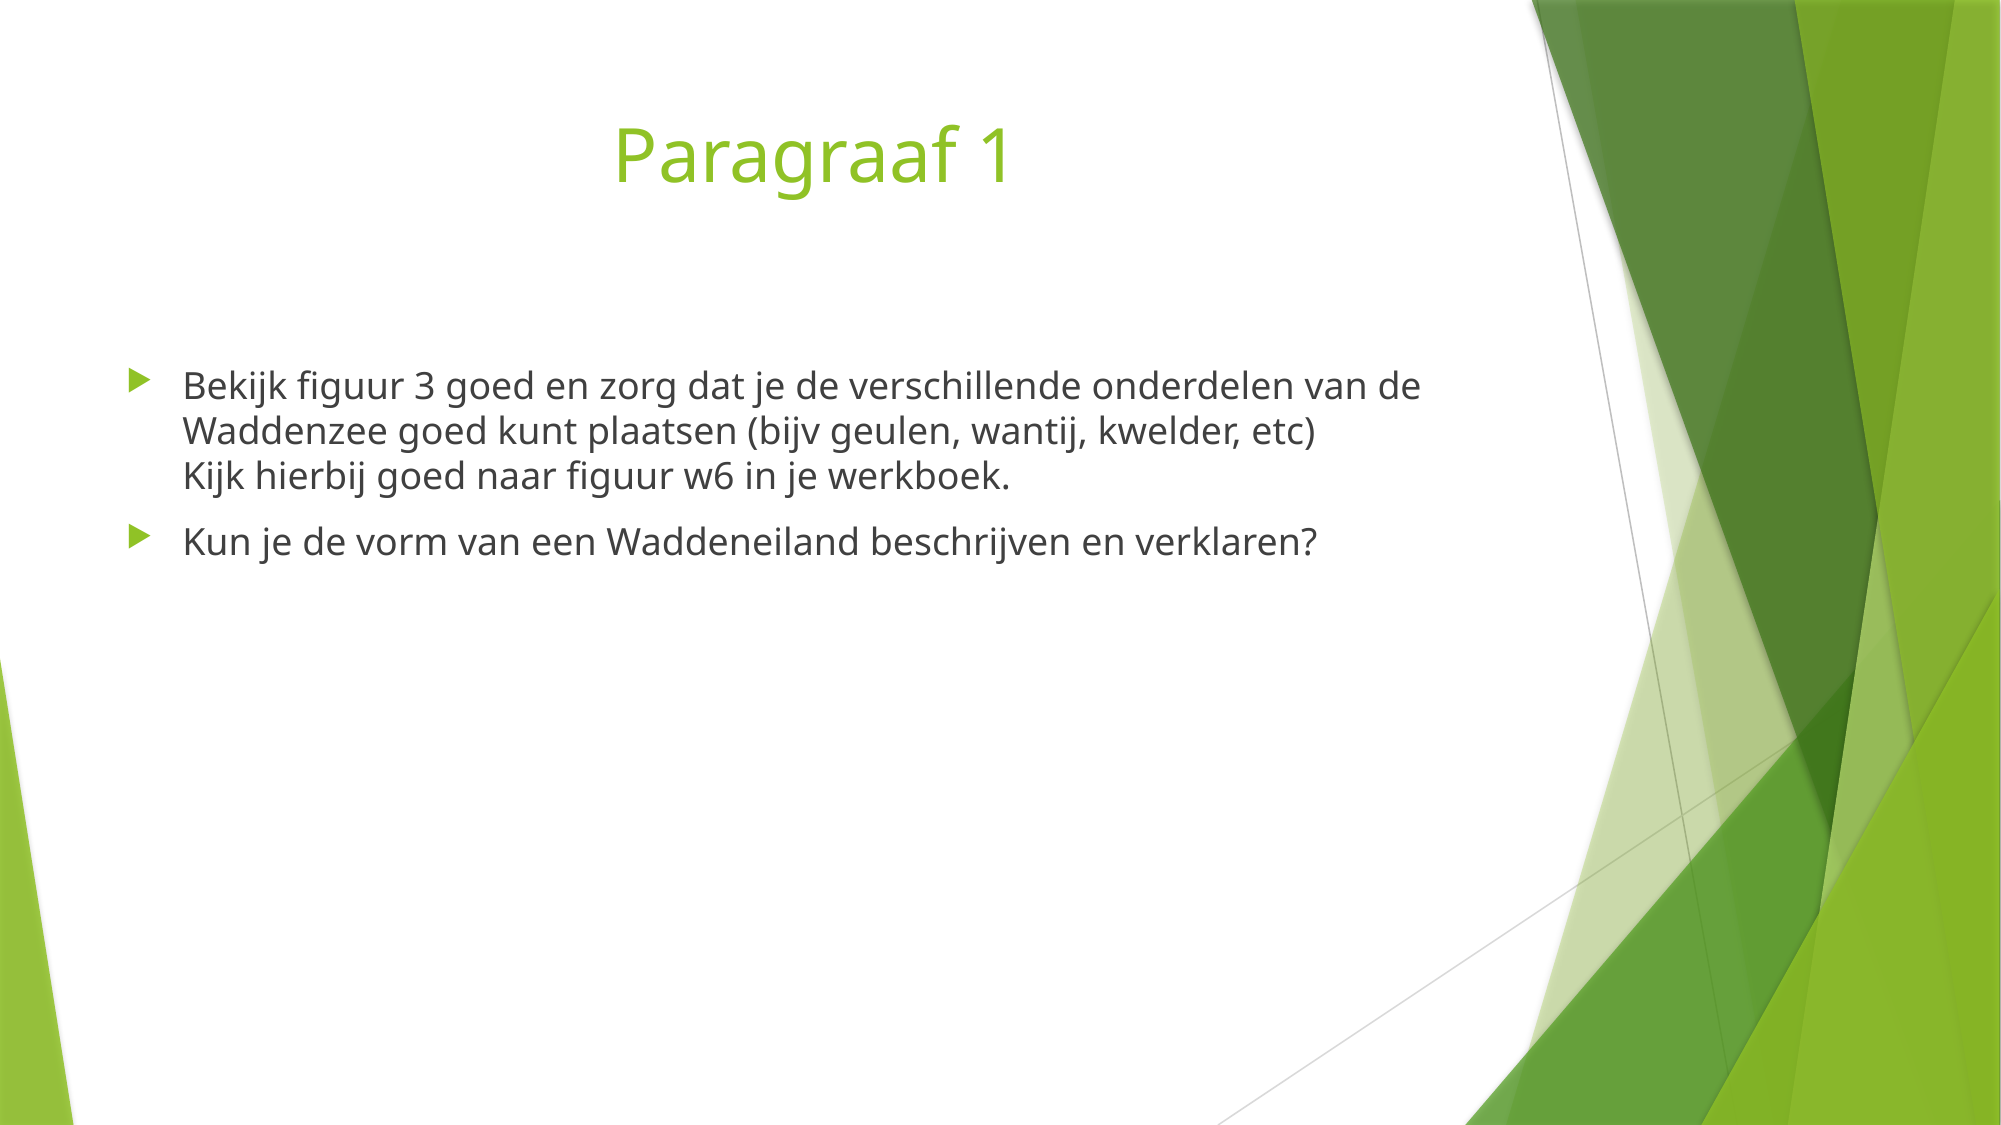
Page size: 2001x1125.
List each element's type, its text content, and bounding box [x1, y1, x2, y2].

title Paragraaf 1 [111, 99, 1522, 317]
list Bekijk figuur 3 goed en zorg dat je de verschillende onderdelen van de Waddenzee goed kunt plaatsen (bijv geulen, wantij, kwelder, etc) Kijk hierbij goed naar figuur w6 in je werkboek. Kun je de vorm van een Waddeneiland beschrijven en verklaren? [111, 354, 1522, 992]
